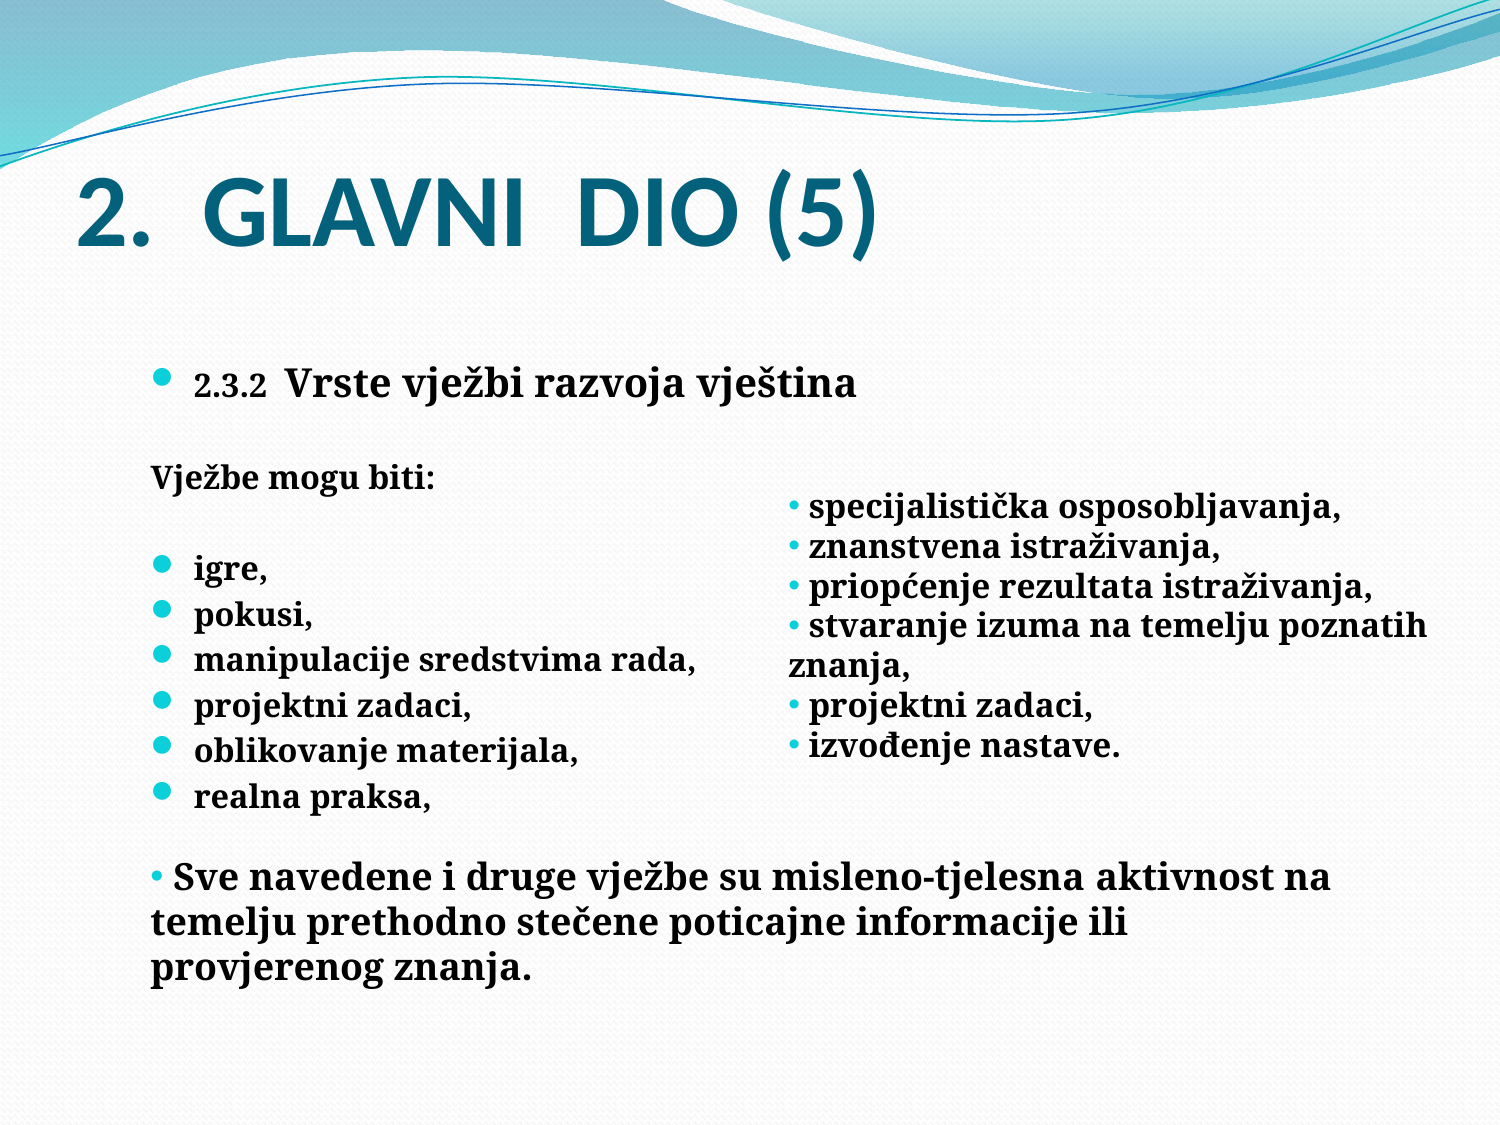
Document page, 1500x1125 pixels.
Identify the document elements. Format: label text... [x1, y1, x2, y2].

title 2. GLAVNI DIO (5) [75, 115, 1425, 268]
list 2.3.2 Vrste vježbi razvoja vještina Vježbe mogu biti: igre, pokusi, manipulacije sredstvima rada, projektni zadaci, oblikovanje materijala, realna praksa, [135, 349, 880, 832]
text_box Sve navedene i druge vježbe su misleno-tjelesna aktivnost na temelju prethodno stečene poticajne informacije ili provjerenog znanja. [135, 845, 1388, 996]
text_box specijalistička osposobljavanja, znanstvena istraživanja, priopćenje rezultata istraživanja, stvaranje izuma na temelju poznatih znanja, projektni zadaci, izvođenje nastave. [773, 432, 1500, 817]
